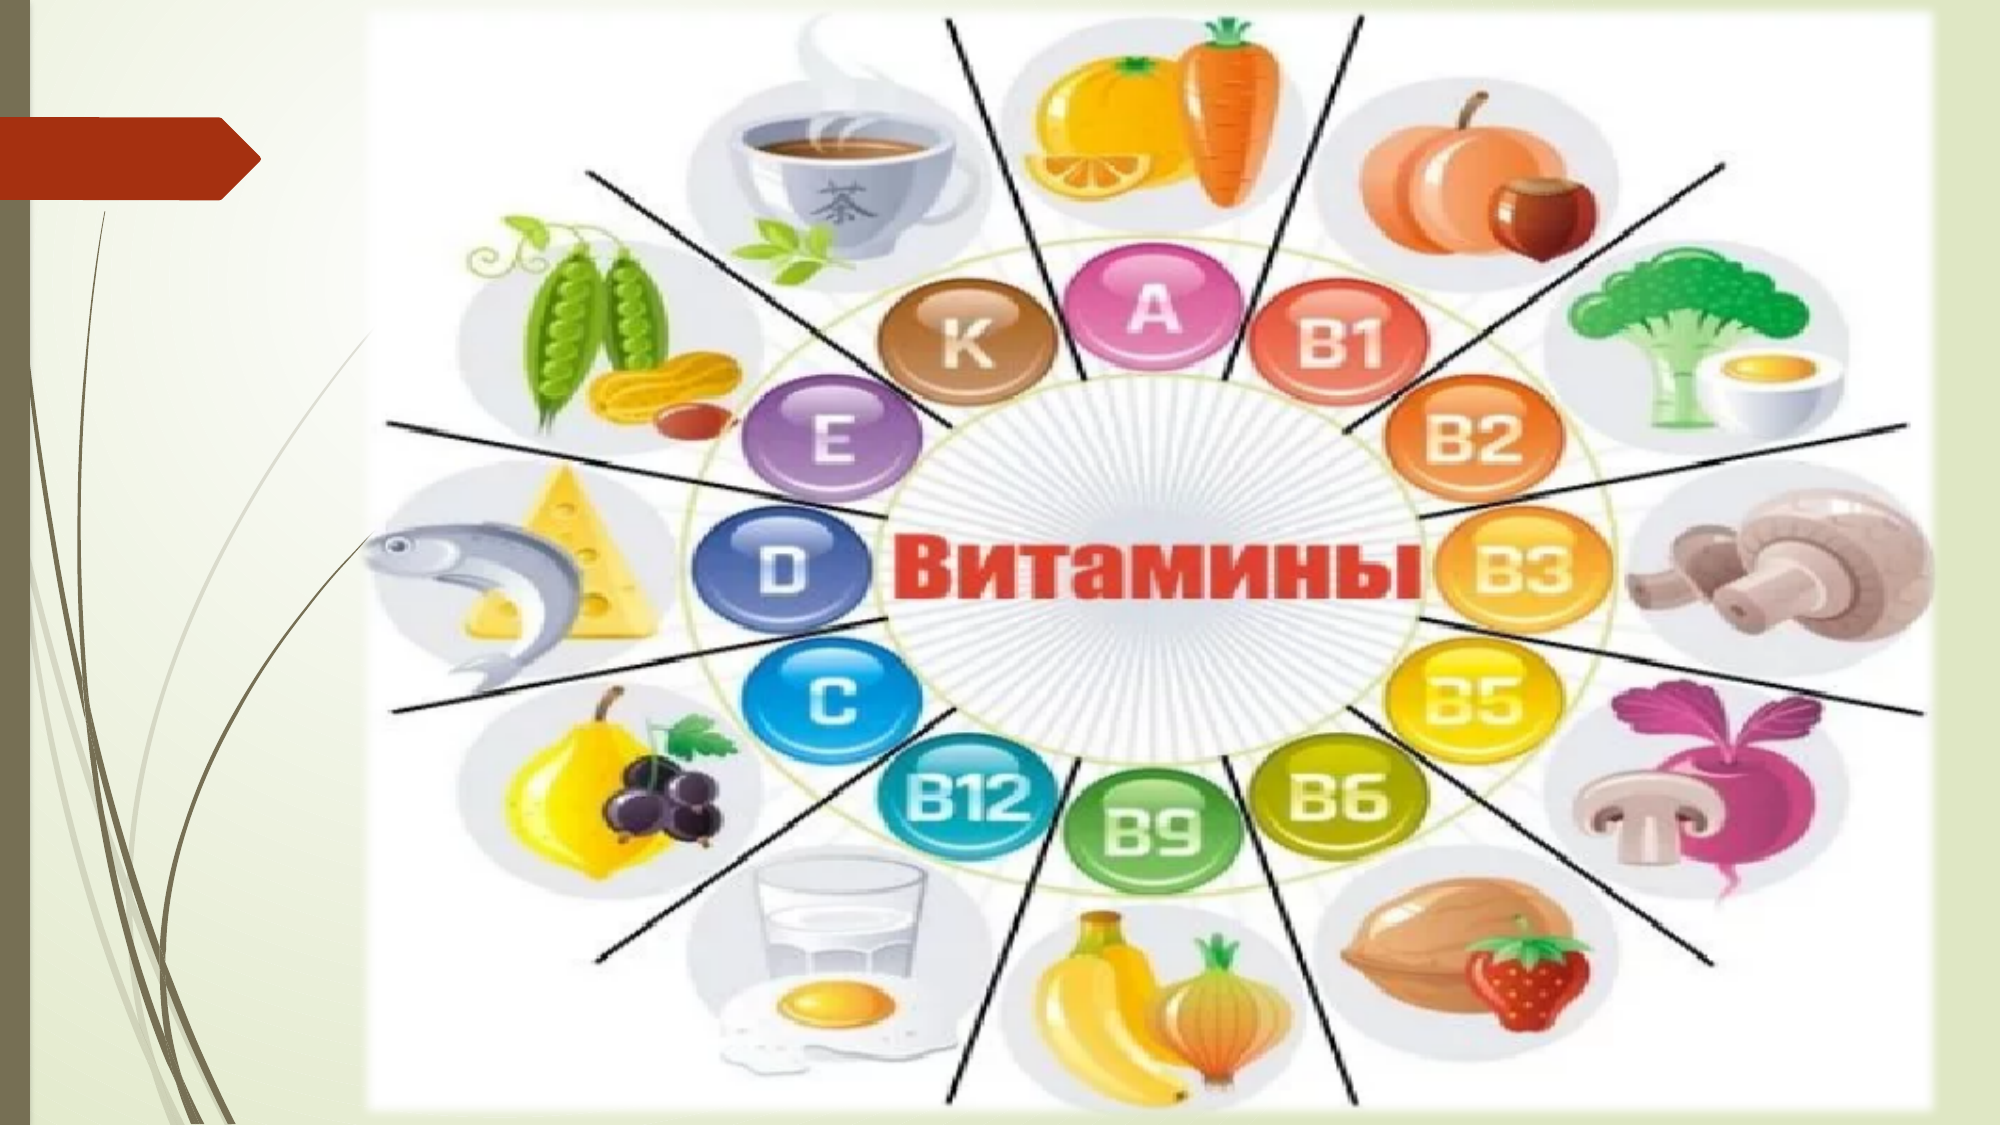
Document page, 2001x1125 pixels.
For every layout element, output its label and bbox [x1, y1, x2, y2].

list [358, 2, 1943, 1121]
